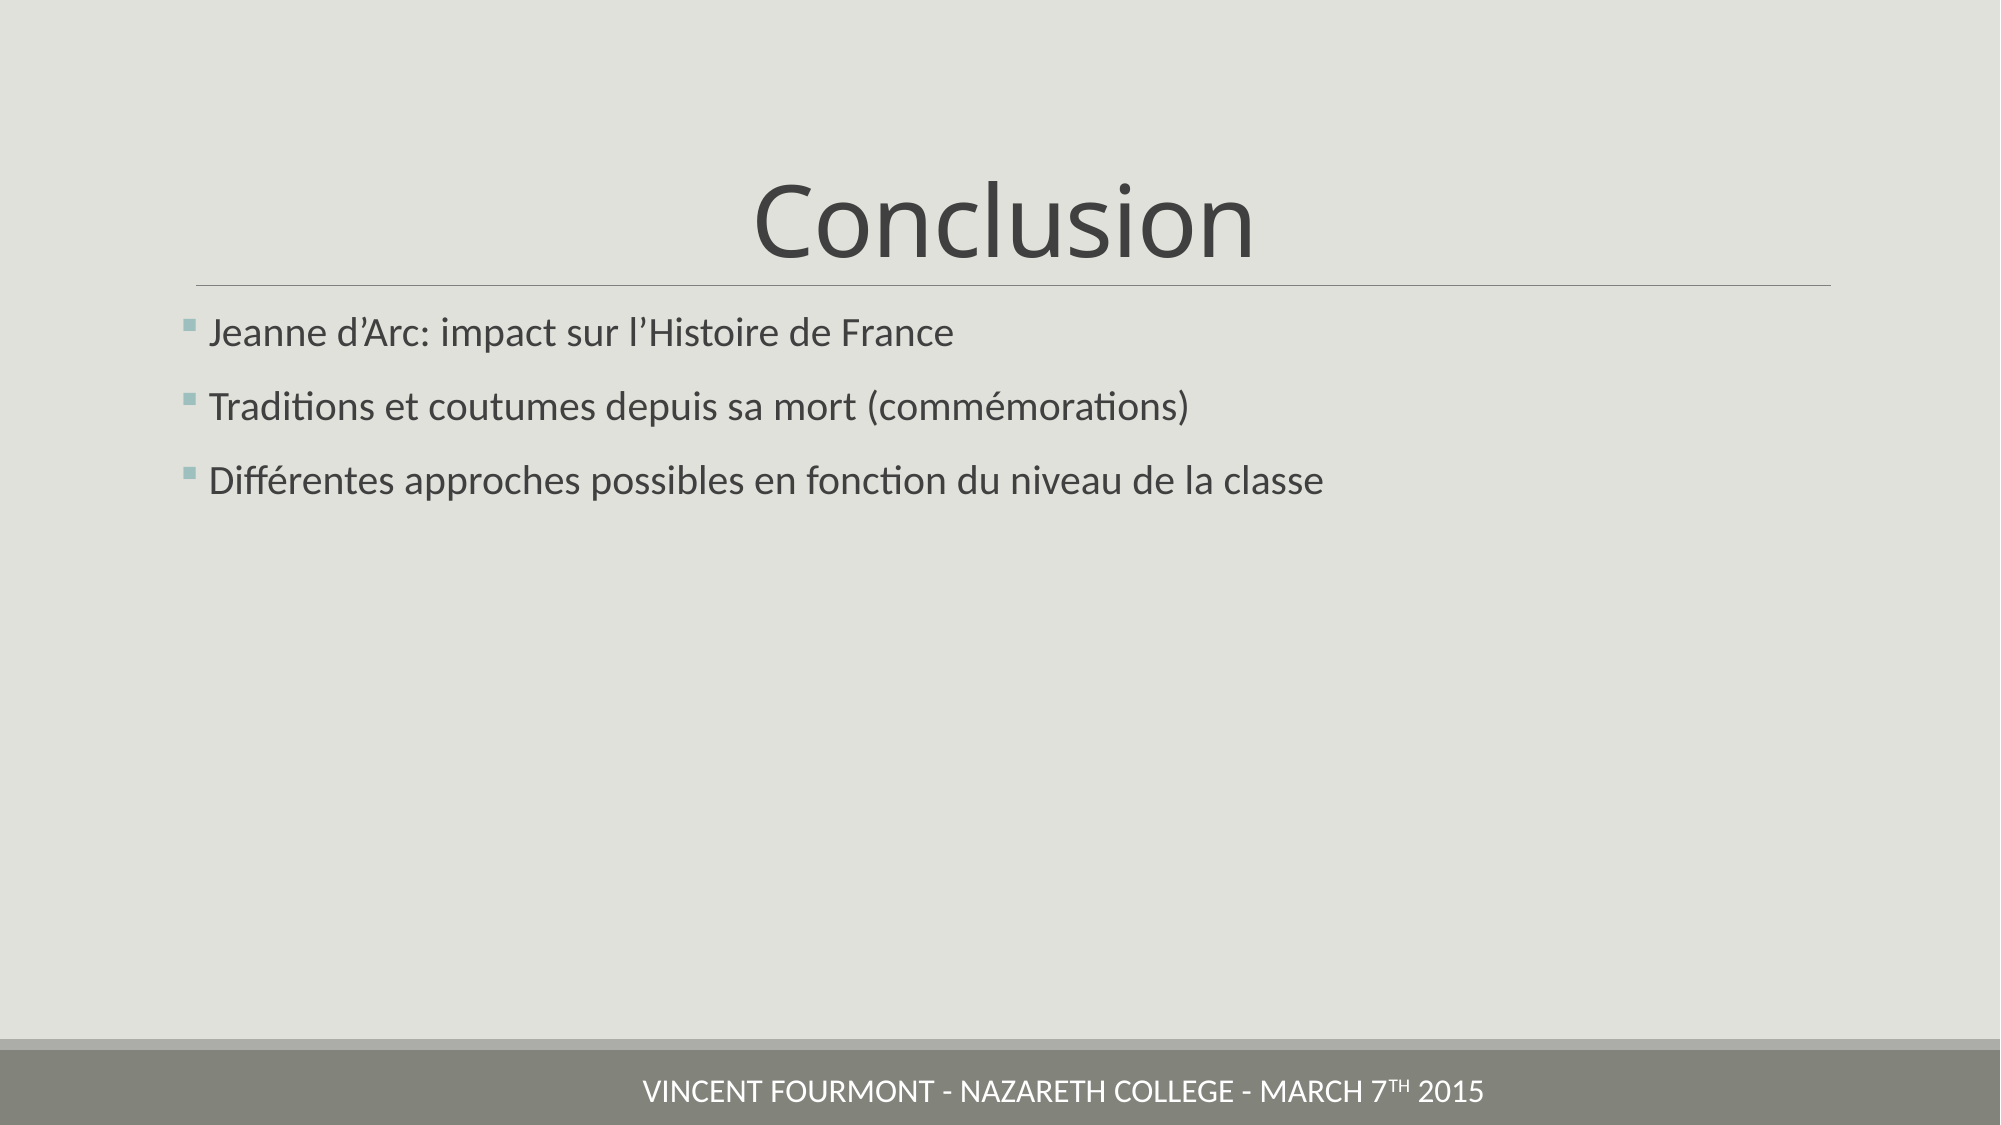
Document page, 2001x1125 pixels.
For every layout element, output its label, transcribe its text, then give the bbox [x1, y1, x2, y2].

title Conclusion [180, 47, 1830, 285]
list Jeanne d’Arc: impact sur l’Histoire de France Traditions et coutumes depuis sa mort (commémorations) Différentes approches possibles en fonction du niveau de la classe [180, 302, 1830, 963]
footer Vincent FOURMONT - Nazareth College - March 7th 2015 [604, 1059, 1523, 1120]
